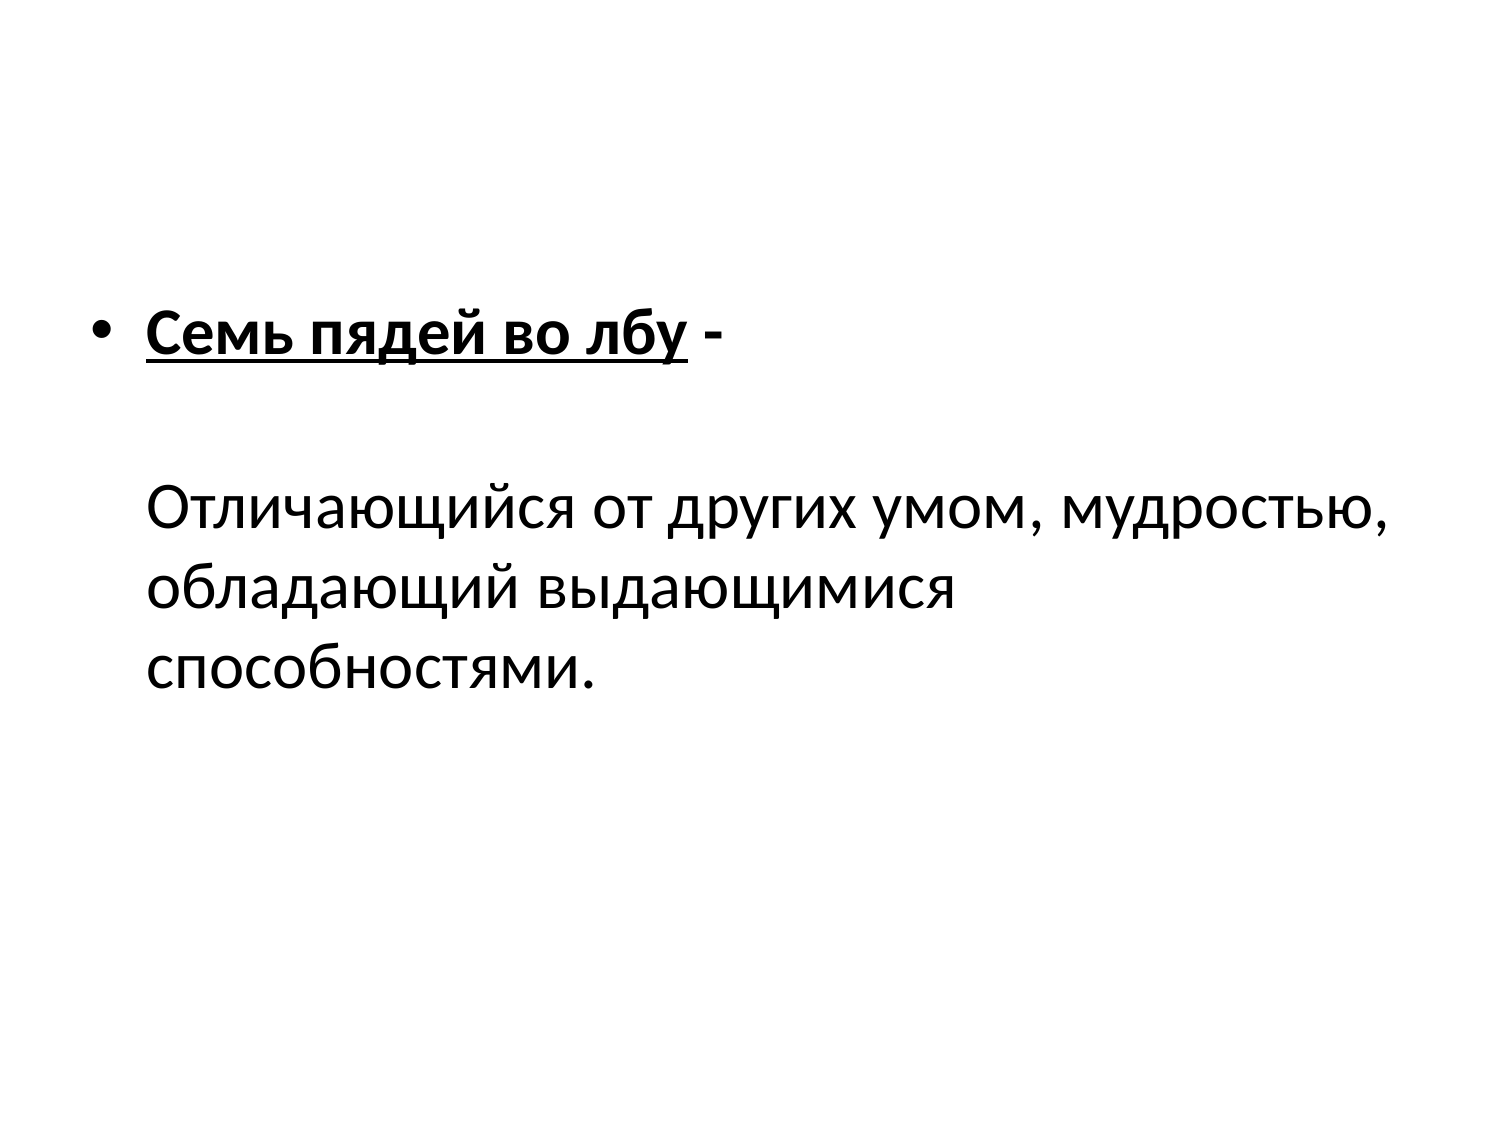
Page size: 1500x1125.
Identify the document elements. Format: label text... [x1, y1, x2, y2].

list Семь пядей во лбу - Отличающийся от других умом, мудростью, обладающий выдающимися способностями. [75, 93, 1425, 1055]
